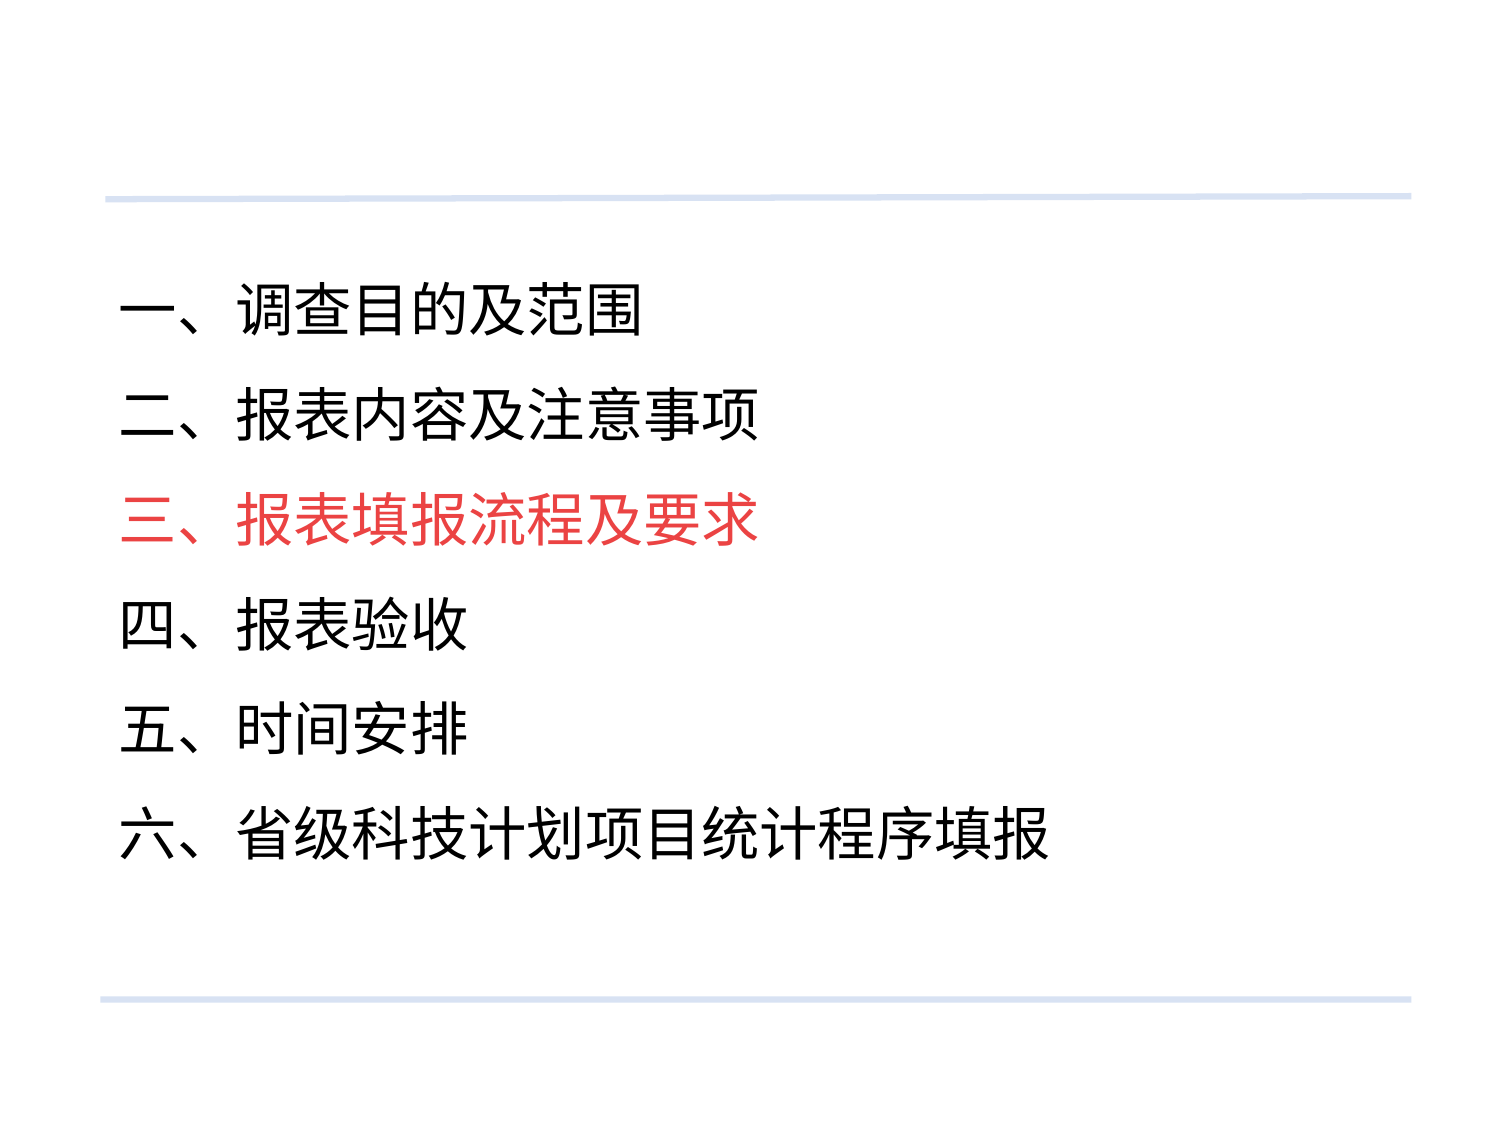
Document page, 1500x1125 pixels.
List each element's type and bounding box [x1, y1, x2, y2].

text_box [100, 88, 1436, 1073]
